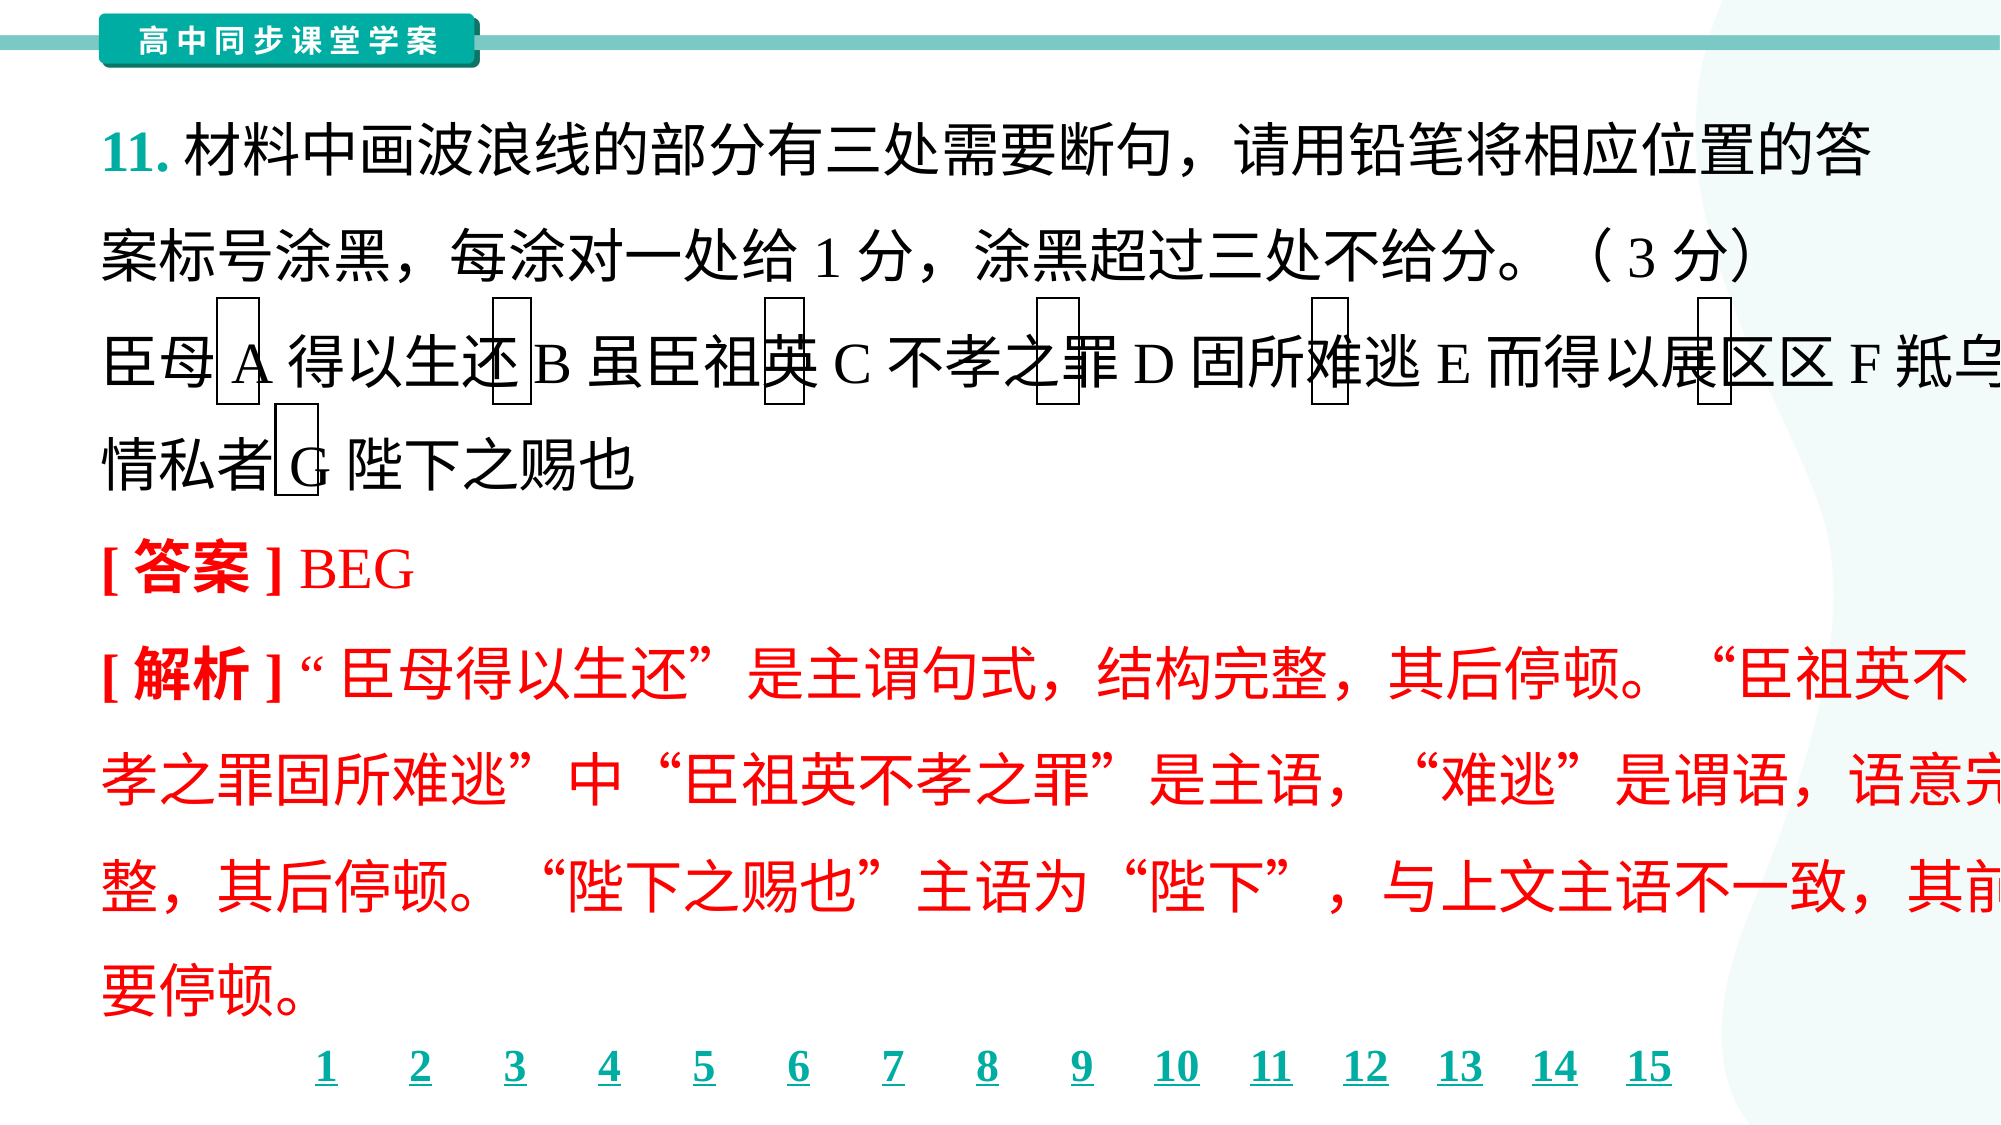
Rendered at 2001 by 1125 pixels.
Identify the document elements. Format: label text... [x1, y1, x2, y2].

text_box 11.材料中画波浪线的部分有三处需要断句，请用铅笔将相应位置的答 案标号涂黑，每涂对一处给1分，涂黑超过三处不给分。（3分） 臣母A得以生还B虽臣祖英C不孝之罪D固所难逃E而得以展区区F羝乌 情私者G陛下之赐也 [100, 76, 1899, 487]
text_box [764, 297, 805, 405]
text_box [解析] “臣母得以生还”是主谓句式，结构完整，其后停顿。“臣祖英不 孝之罪固所难逃”中“臣祖英不孝之罪”是主语，“难逃”是谓语，语意完 整，其后停顿。“陛下之赐也”主语为“陛下”，与上文主语不一致，其前 要停顿。 [100, 601, 1899, 1013]
text_box [1697, 297, 1732, 405]
text_box [1036, 297, 1080, 405]
text_box [274, 403, 319, 496]
text_box [216, 297, 260, 405]
picture [0, 0, 2000, 1125]
text_box [1311, 297, 1349, 405]
text_box [492, 297, 532, 405]
text_box [答案] BEG [100, 496, 1899, 589]
